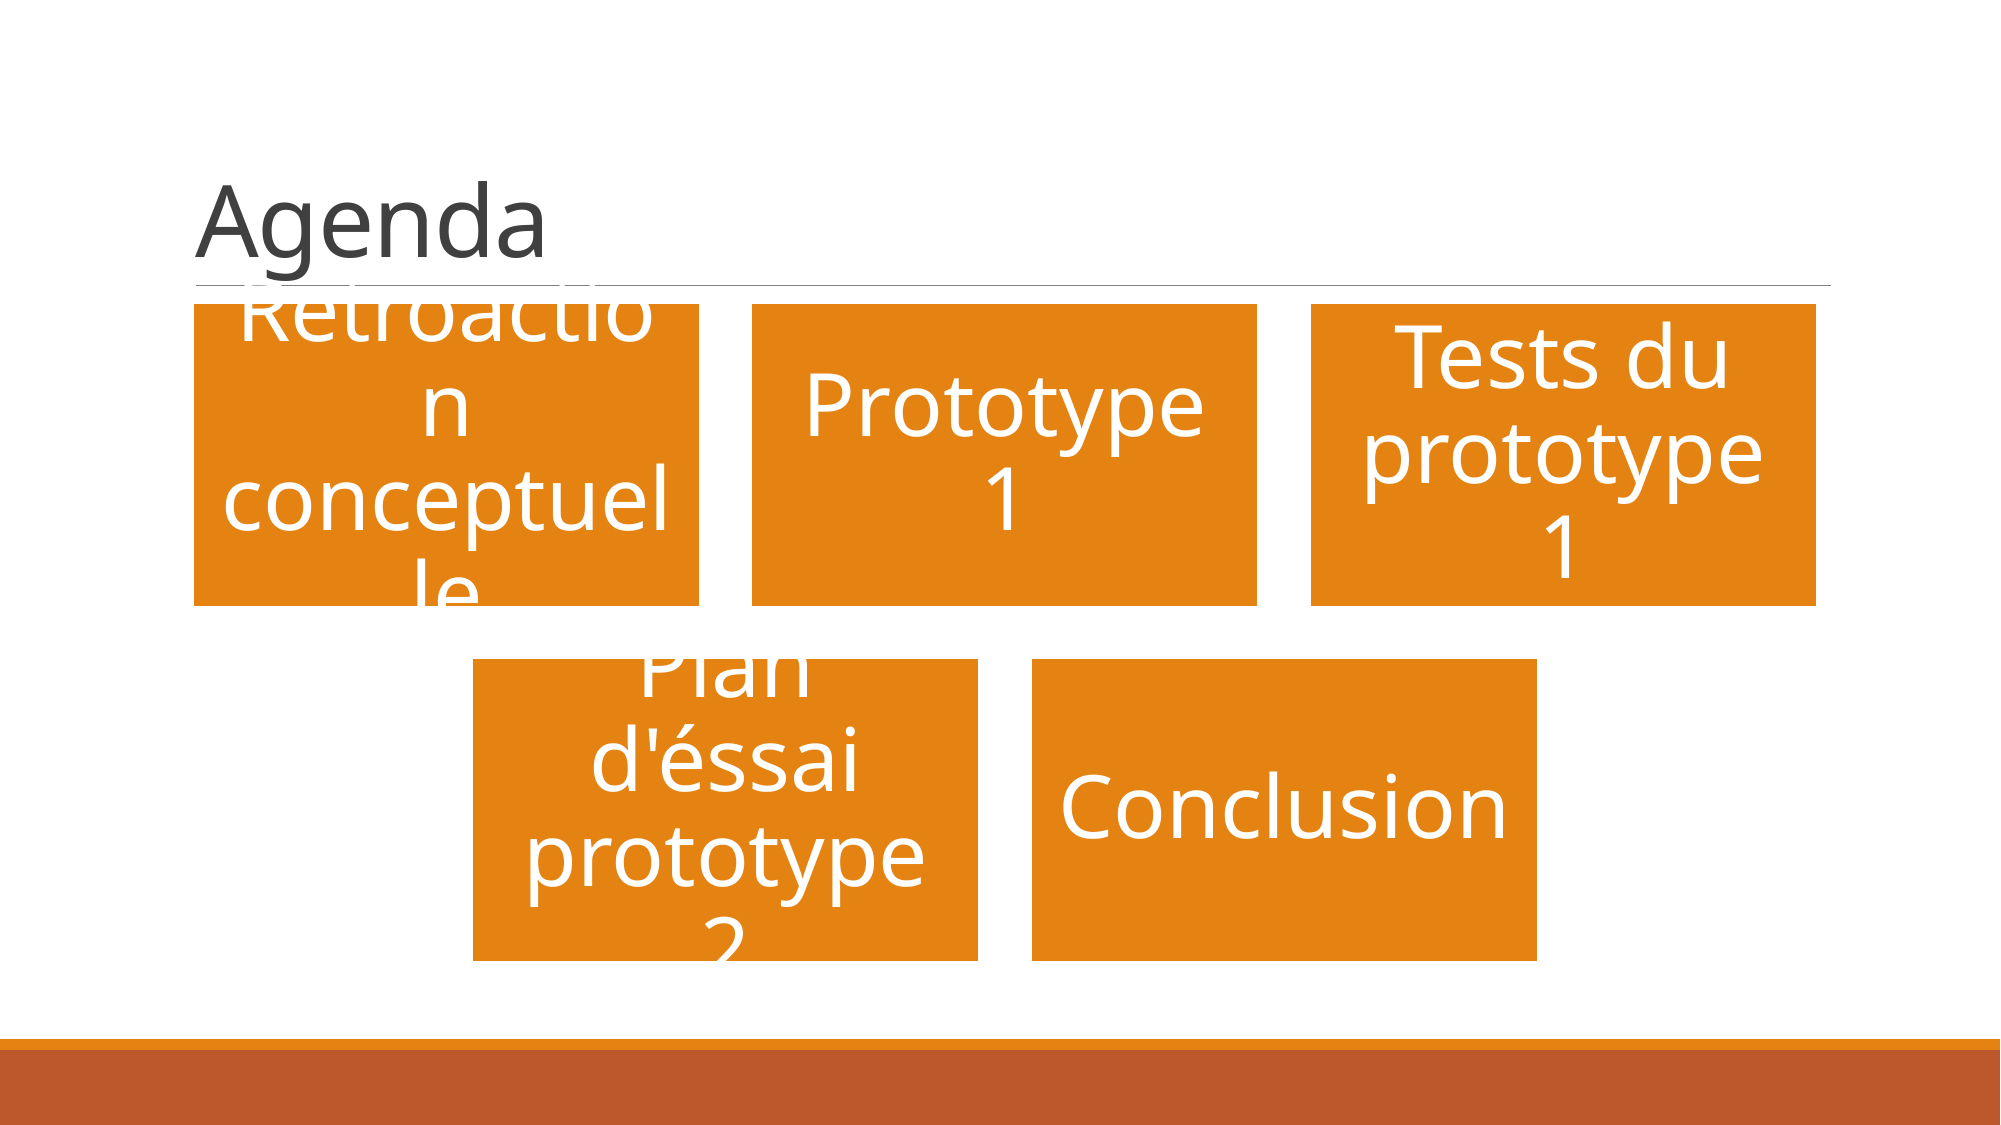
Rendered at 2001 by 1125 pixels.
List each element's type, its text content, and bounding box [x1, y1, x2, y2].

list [179, 302, 1831, 964]
title Agenda [180, 47, 1830, 285]
